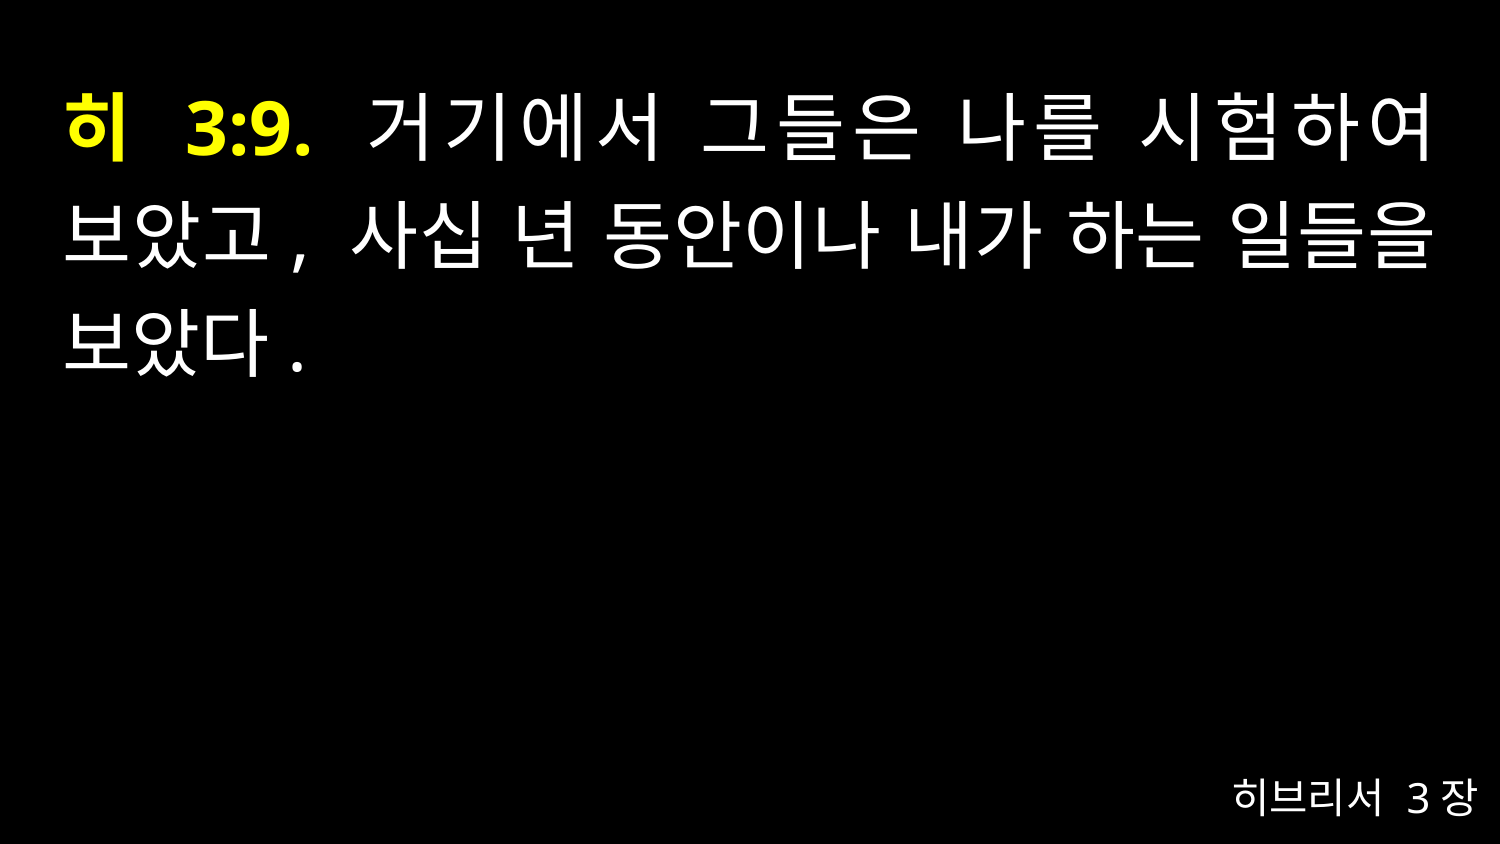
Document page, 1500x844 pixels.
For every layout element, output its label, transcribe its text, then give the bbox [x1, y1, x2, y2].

title 히 3:9. 거기에서 그들은 나를 시험하여 보았고, 사십 년 동안이나 내가 하는 일들을 보았다. [0, 0, 1500, 844]
subtitle 히브리서 3장 [916, 770, 1500, 844]
